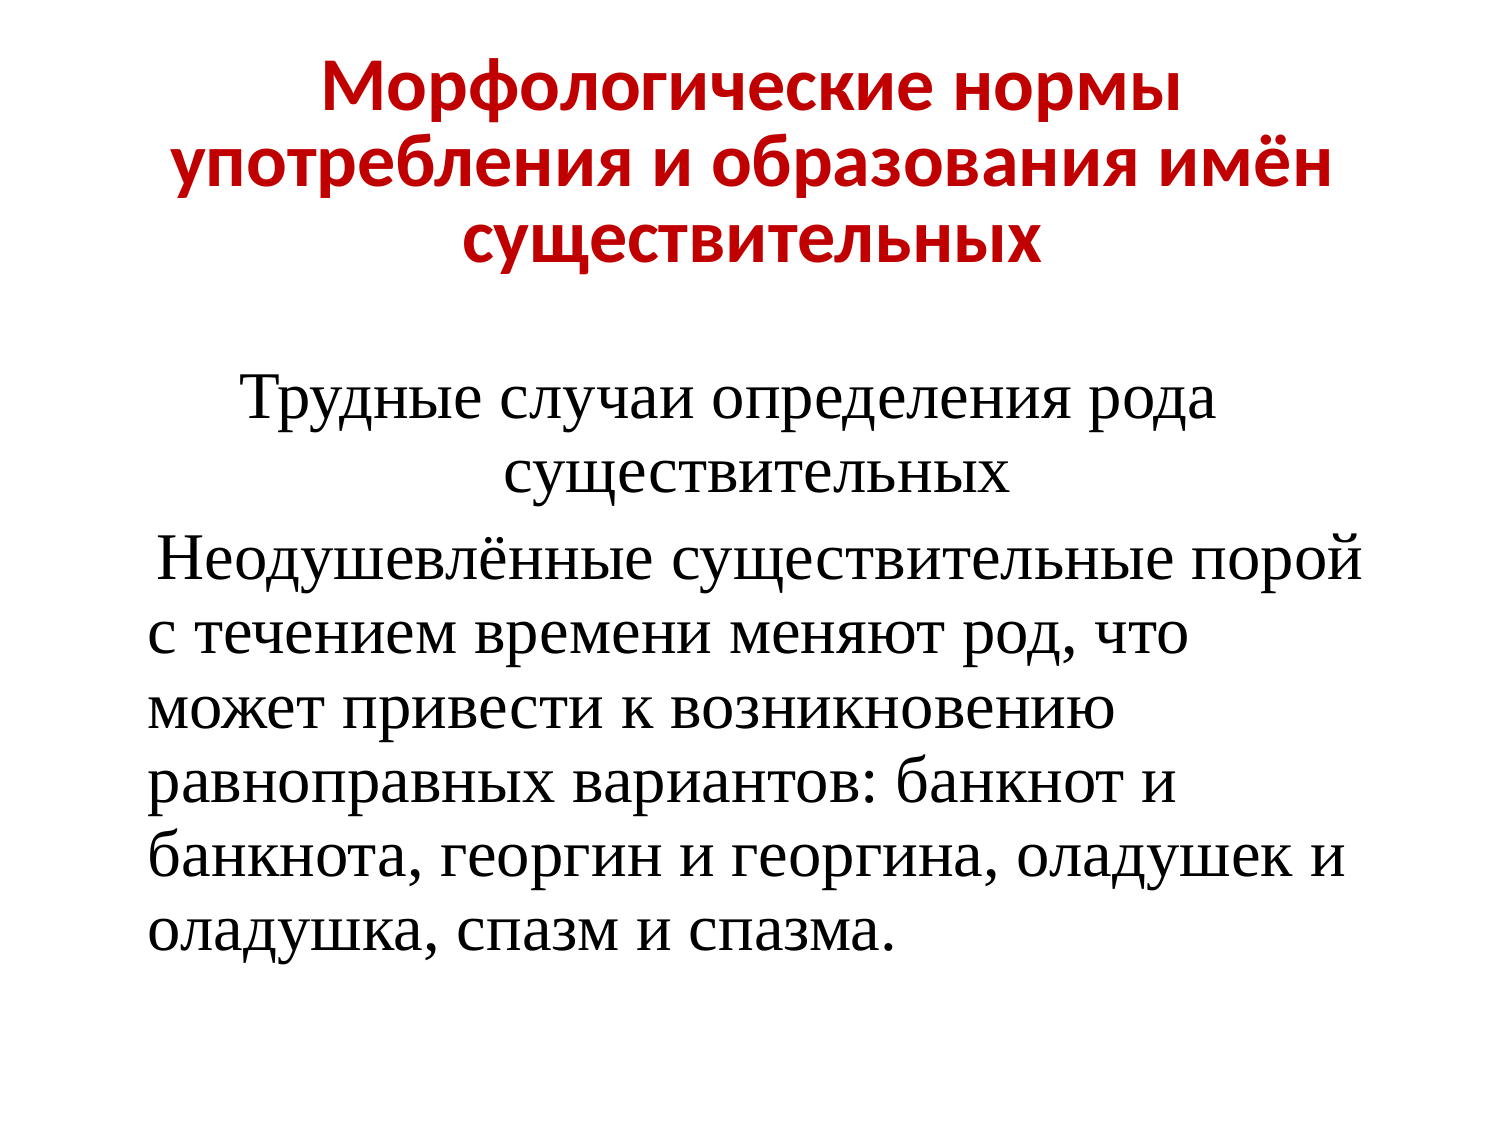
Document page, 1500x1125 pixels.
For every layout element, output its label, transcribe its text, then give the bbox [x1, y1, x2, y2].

title Морфологические нормы употребления и образования имён существительных [75, 45, 1430, 375]
list Трудные случаи определения рода существительных Неодушевлённые существительные порой с течением времени меняют род, что может привести к возникновению равноправных вариантов: банкнот и банкнота, георгин и георгина, оладушек и оладушка, спазм и спазма. [75, 351, 1383, 1005]
